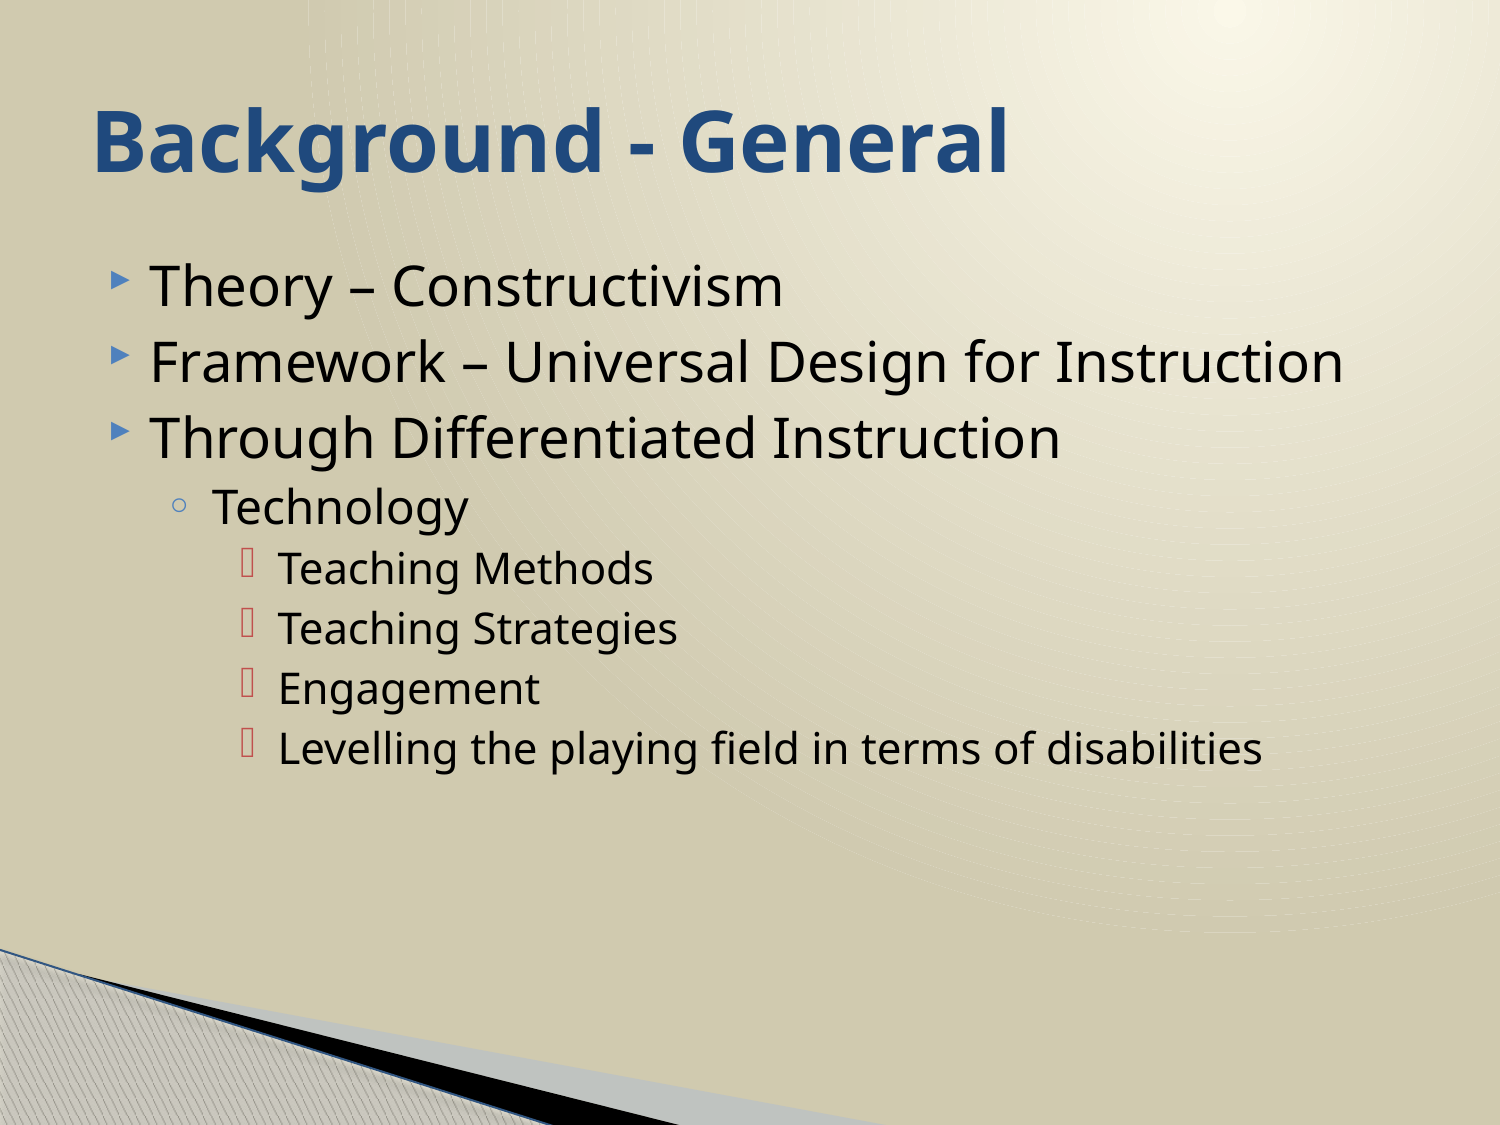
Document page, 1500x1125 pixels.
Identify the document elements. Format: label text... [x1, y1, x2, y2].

title Background - General [75, 45, 1425, 233]
list Theory – Constructivism Framework – Universal Design for Instruction Through Differentiated Instruction Technology Teaching Methods Teaching Strategies Engagement Levelling the playing field in terms of disabilities [74, 242, 1426, 986]
